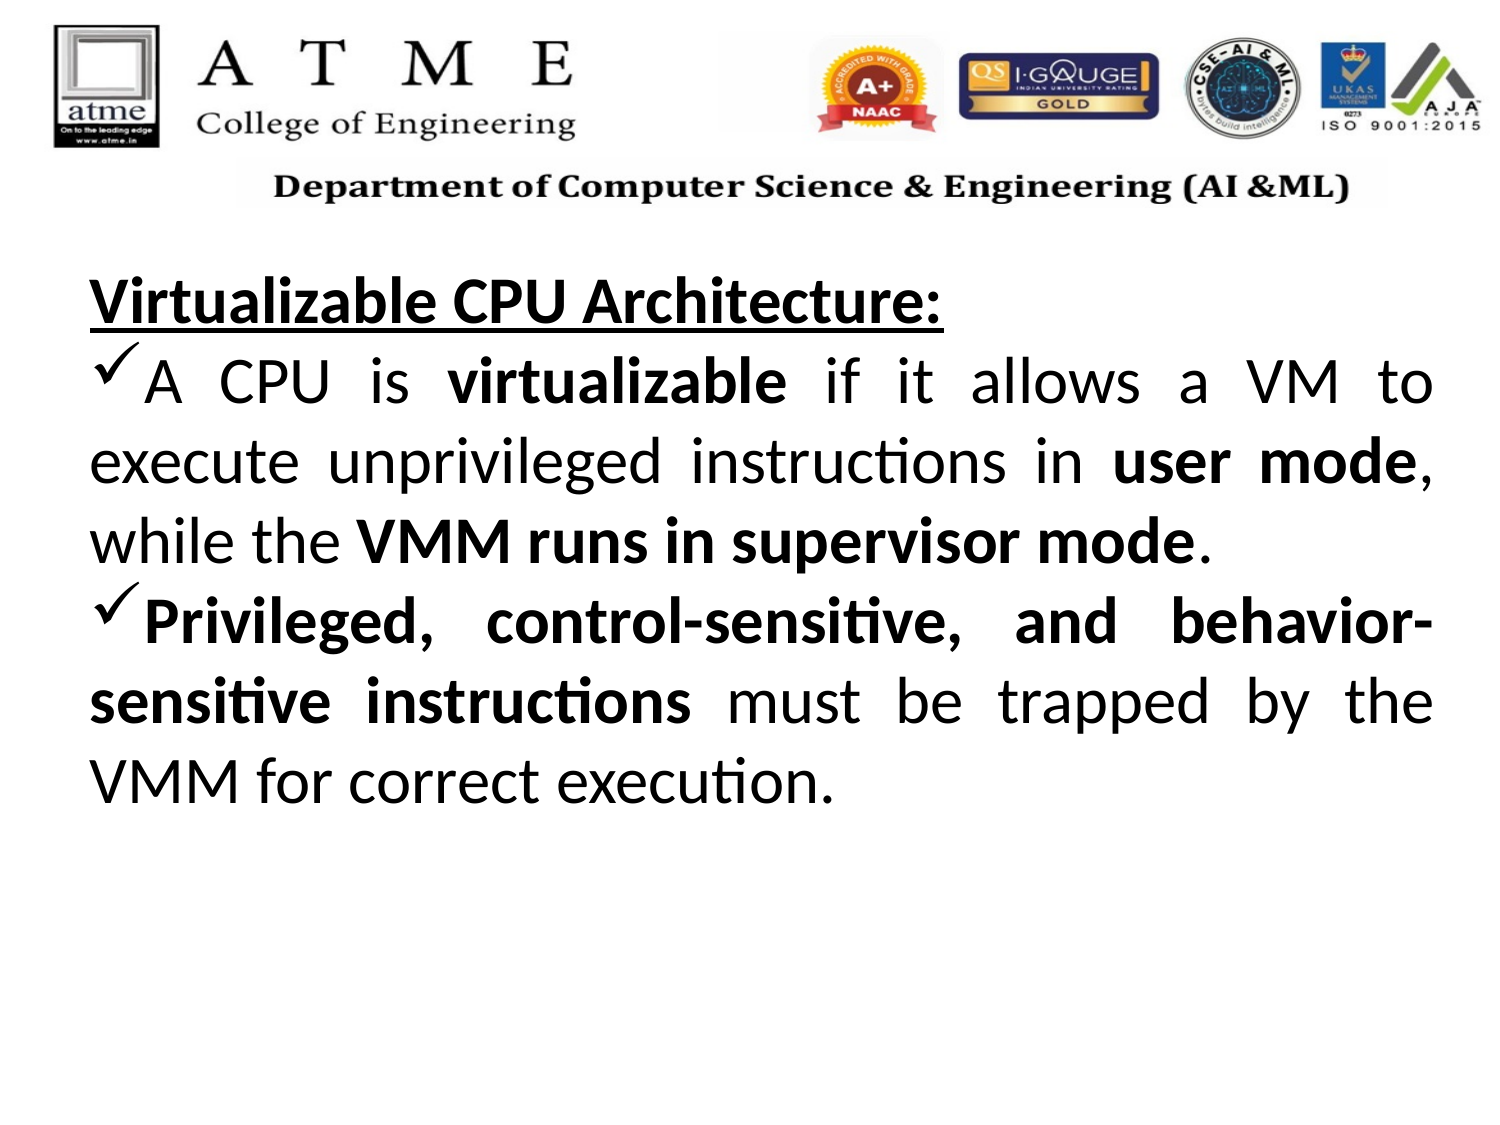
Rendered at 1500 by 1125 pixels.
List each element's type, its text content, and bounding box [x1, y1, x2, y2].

picture [24, 0, 1500, 226]
text_box Virtualizable CPU Architecture: A CPU is virtualizable if it allows a VM to execute unprivileged instructions in user mode, while the VMM runs in supervisor mode. Privileged, control-sensitive, and behavior-sensitive instructions must be trapped by the VMM for correct execution. [75, 249, 1450, 825]
